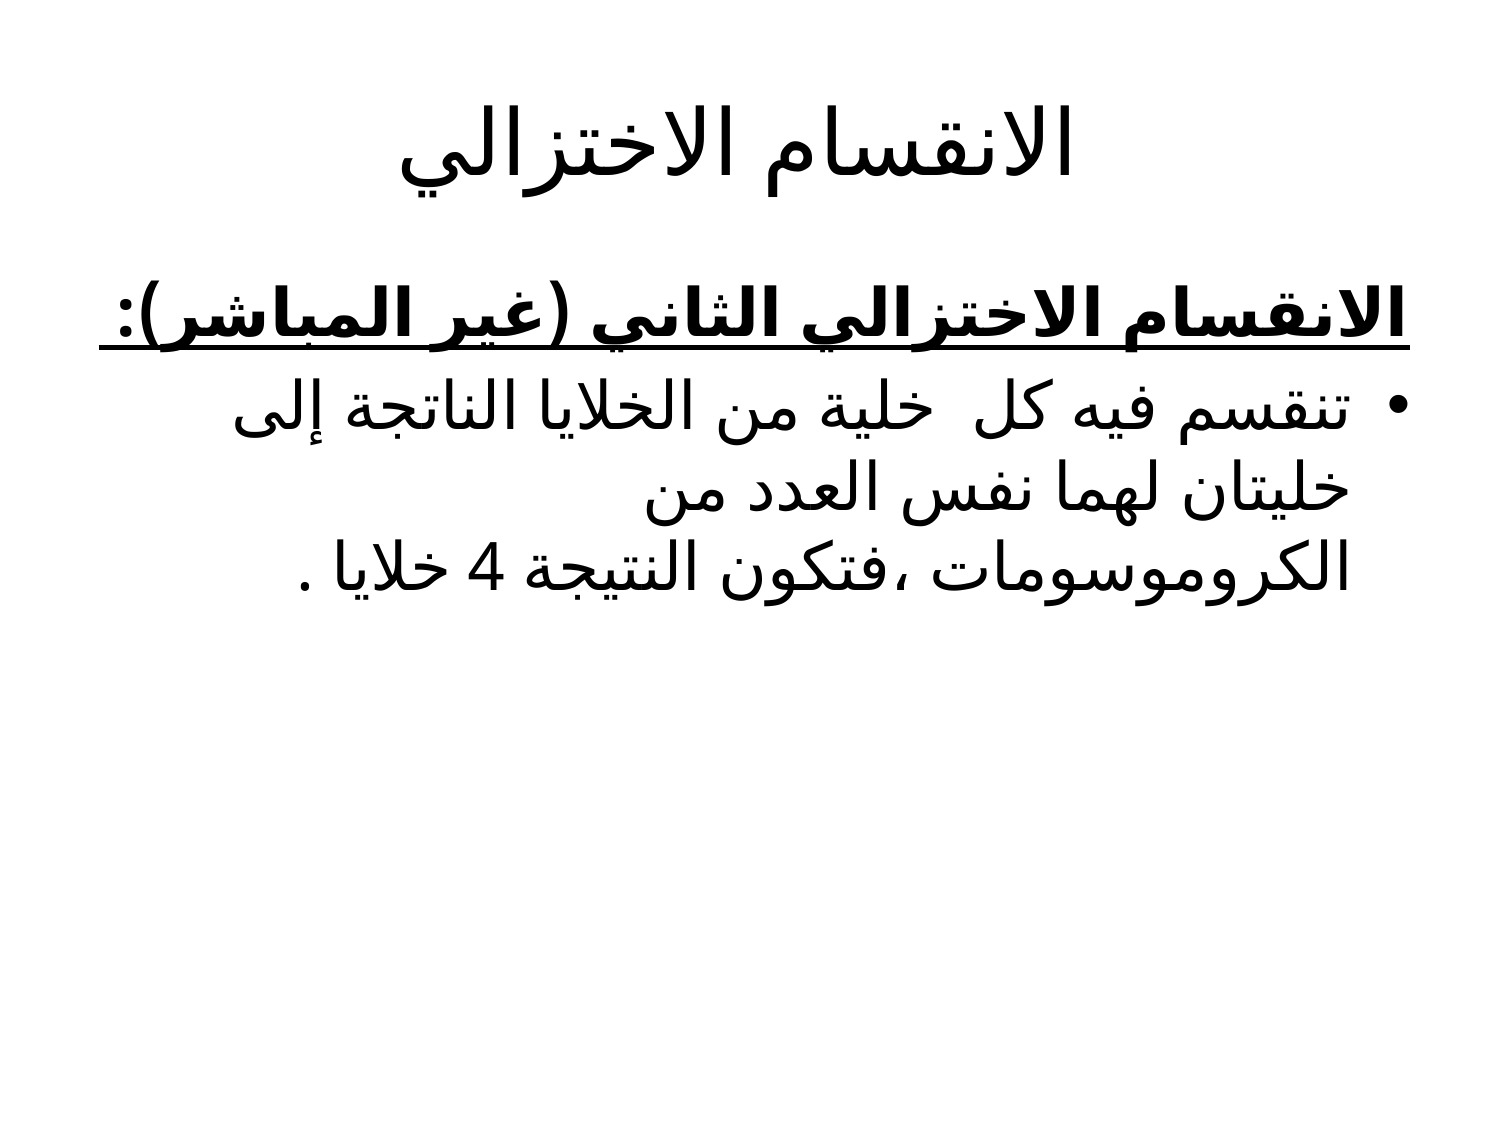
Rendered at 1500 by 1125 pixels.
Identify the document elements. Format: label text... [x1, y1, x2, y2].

list الانقسام الاختزالي الثاني (غير المباشر): تنقسم فيه كل خلية من الخلايا الناتجة إلى خليتان لهما نفس العدد من الكروموسومات ،فتكون النتيجة 4 خلايا . [75, 262, 1425, 1005]
title الانقسام الاختزالي [75, 45, 1425, 233]
